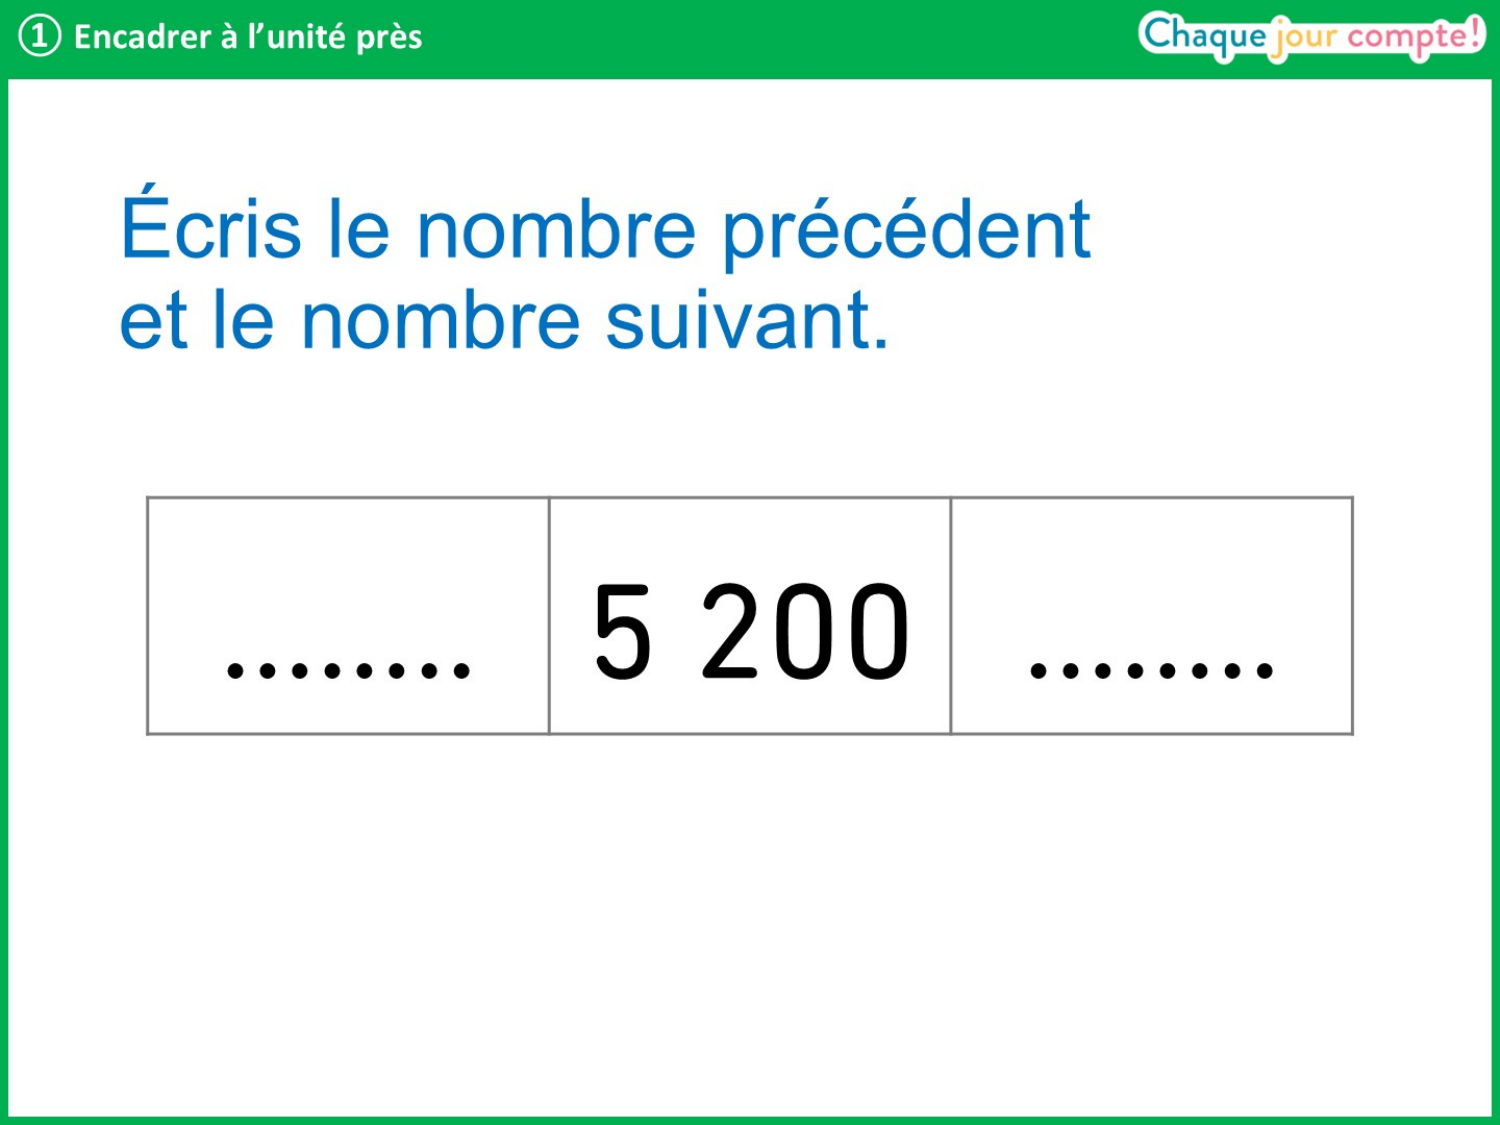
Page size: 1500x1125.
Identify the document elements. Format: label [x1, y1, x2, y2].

list [0, 0, 1500, 1125]
